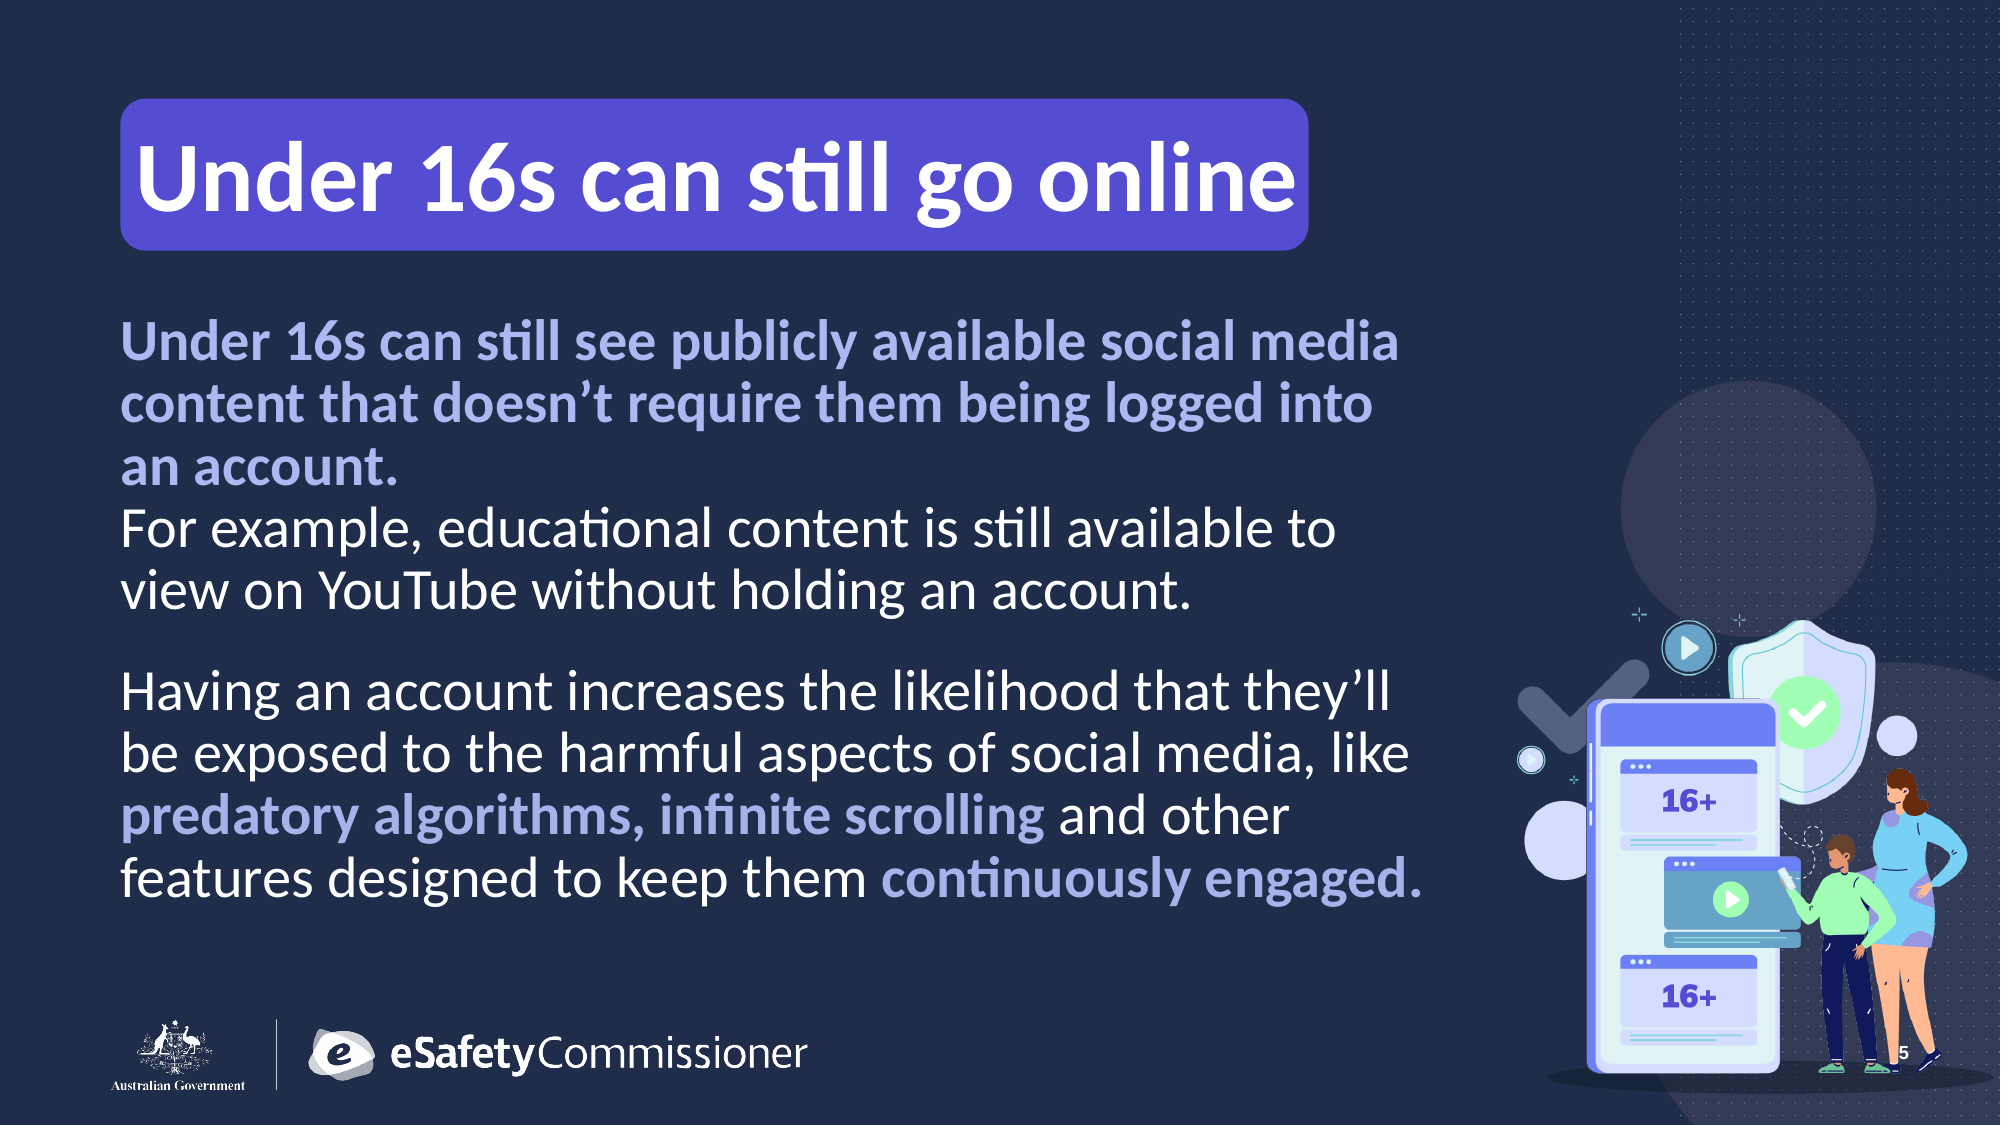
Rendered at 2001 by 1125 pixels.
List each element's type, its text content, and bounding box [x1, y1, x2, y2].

picture [0, 0, 2001, 1125]
text_box [118, 96, 1311, 253]
text_box Under 16s can still see publicly available social media content that doesn’t require them being logged into an account. For example, educational content is still available to view on YouTube without holding an account. Having an account increases the likelihood that they’ll be exposed to the harmful aspects of social media, like predatory algorithms, infinite scrolling and other features designed to keep them continuously engaged. [120, 309, 1428, 910]
text_box Under 16s can still go online [135, 131, 1309, 232]
